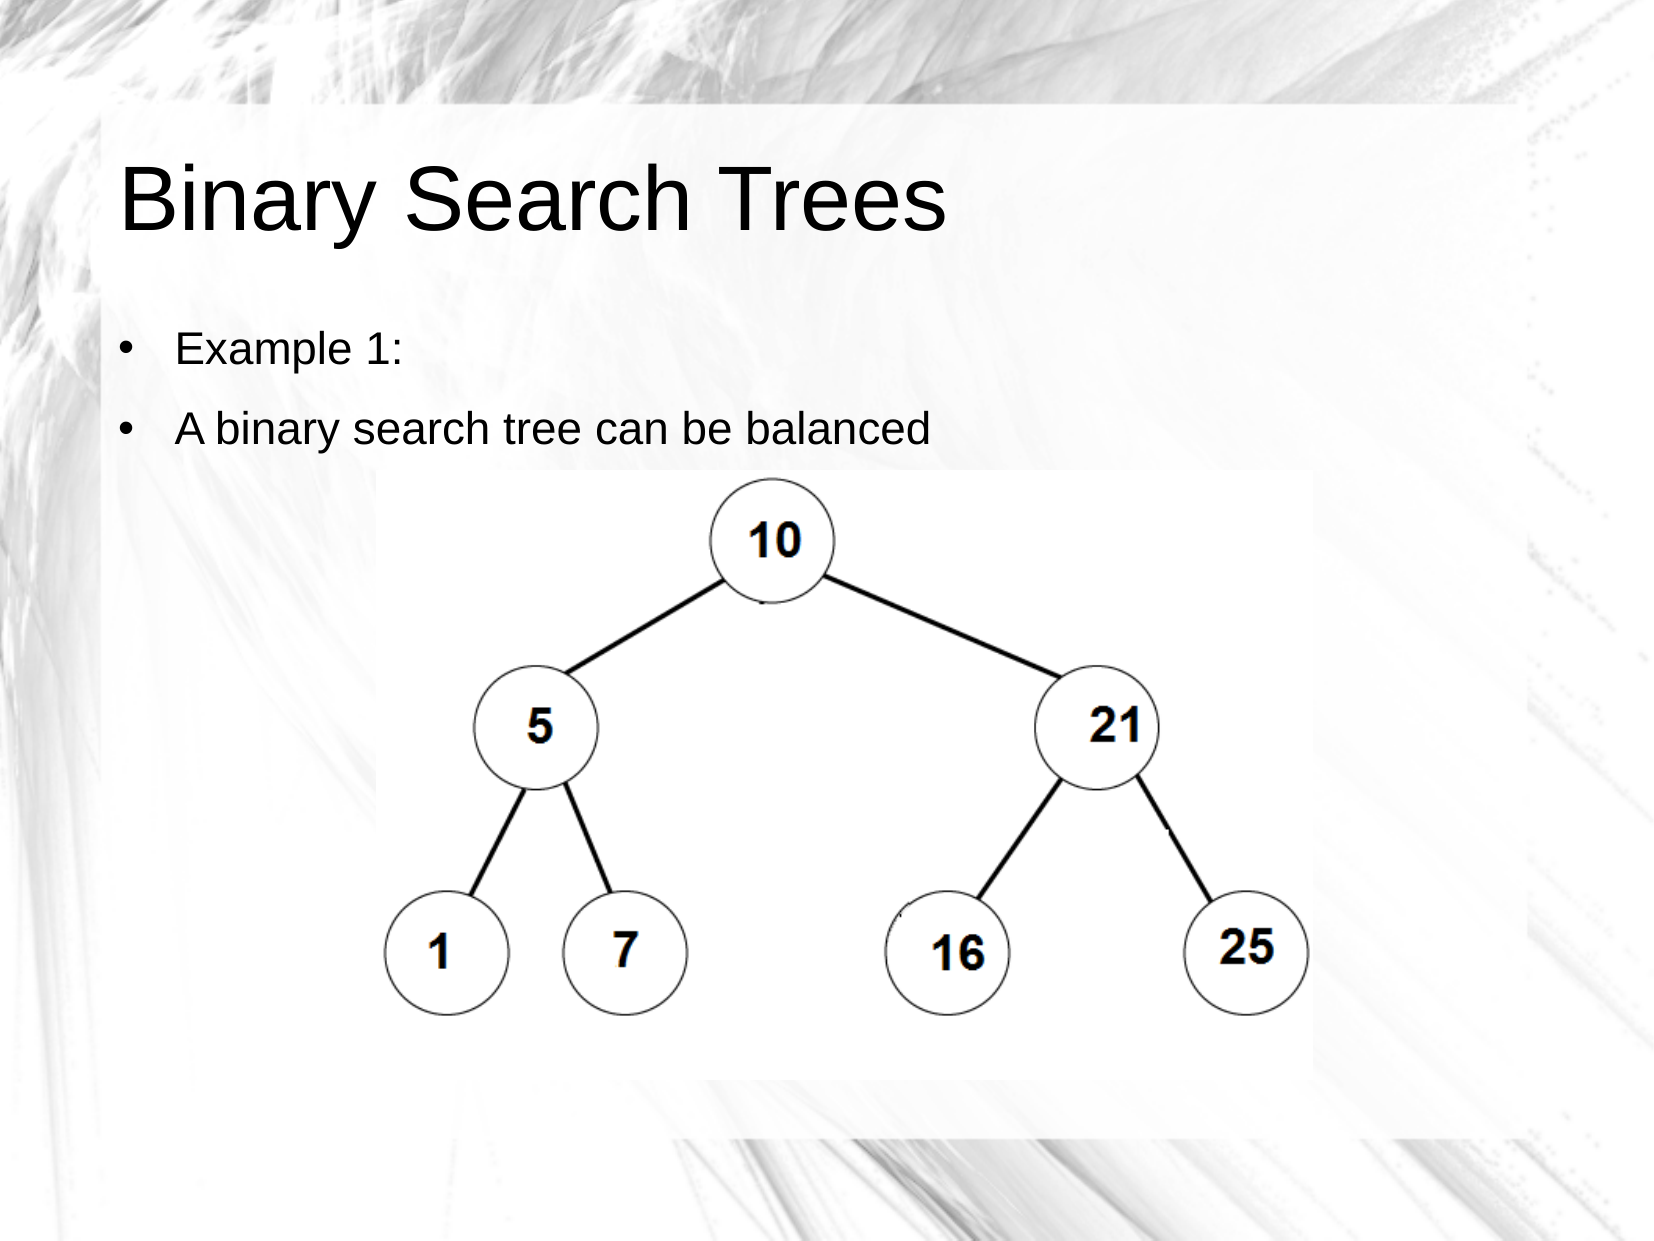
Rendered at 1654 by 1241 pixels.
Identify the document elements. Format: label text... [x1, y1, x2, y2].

list Example 1: A binary search tree can be balanced [118, 319, 1571, 1109]
picture [0, 0, 1654, 1241]
title Binary Search Trees [118, 93, 1506, 299]
